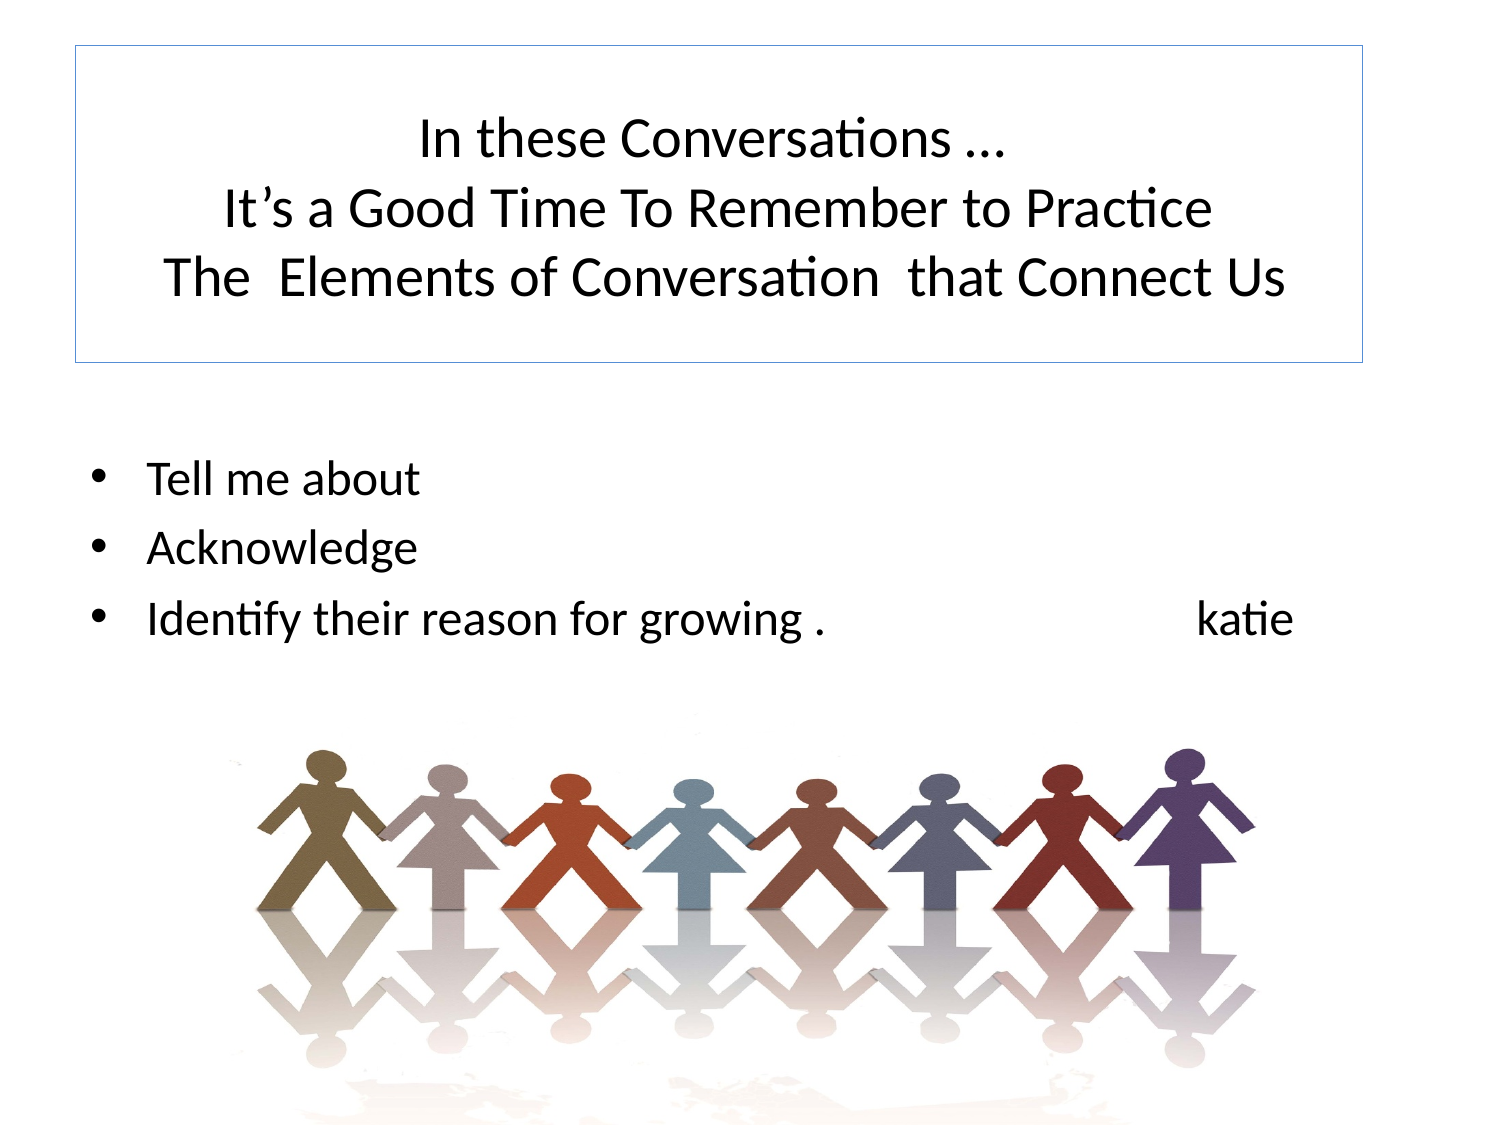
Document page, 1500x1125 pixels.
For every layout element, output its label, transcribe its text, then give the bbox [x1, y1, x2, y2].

list Tell me about Acknowledge Identify their reason for growing . katie [75, 437, 1363, 1005]
title In these Conversations … It’s a Good Time To Remember to Practice The Elements of Conversation that Connect Us [75, 45, 1363, 363]
picture [218, 710, 1282, 1125]
